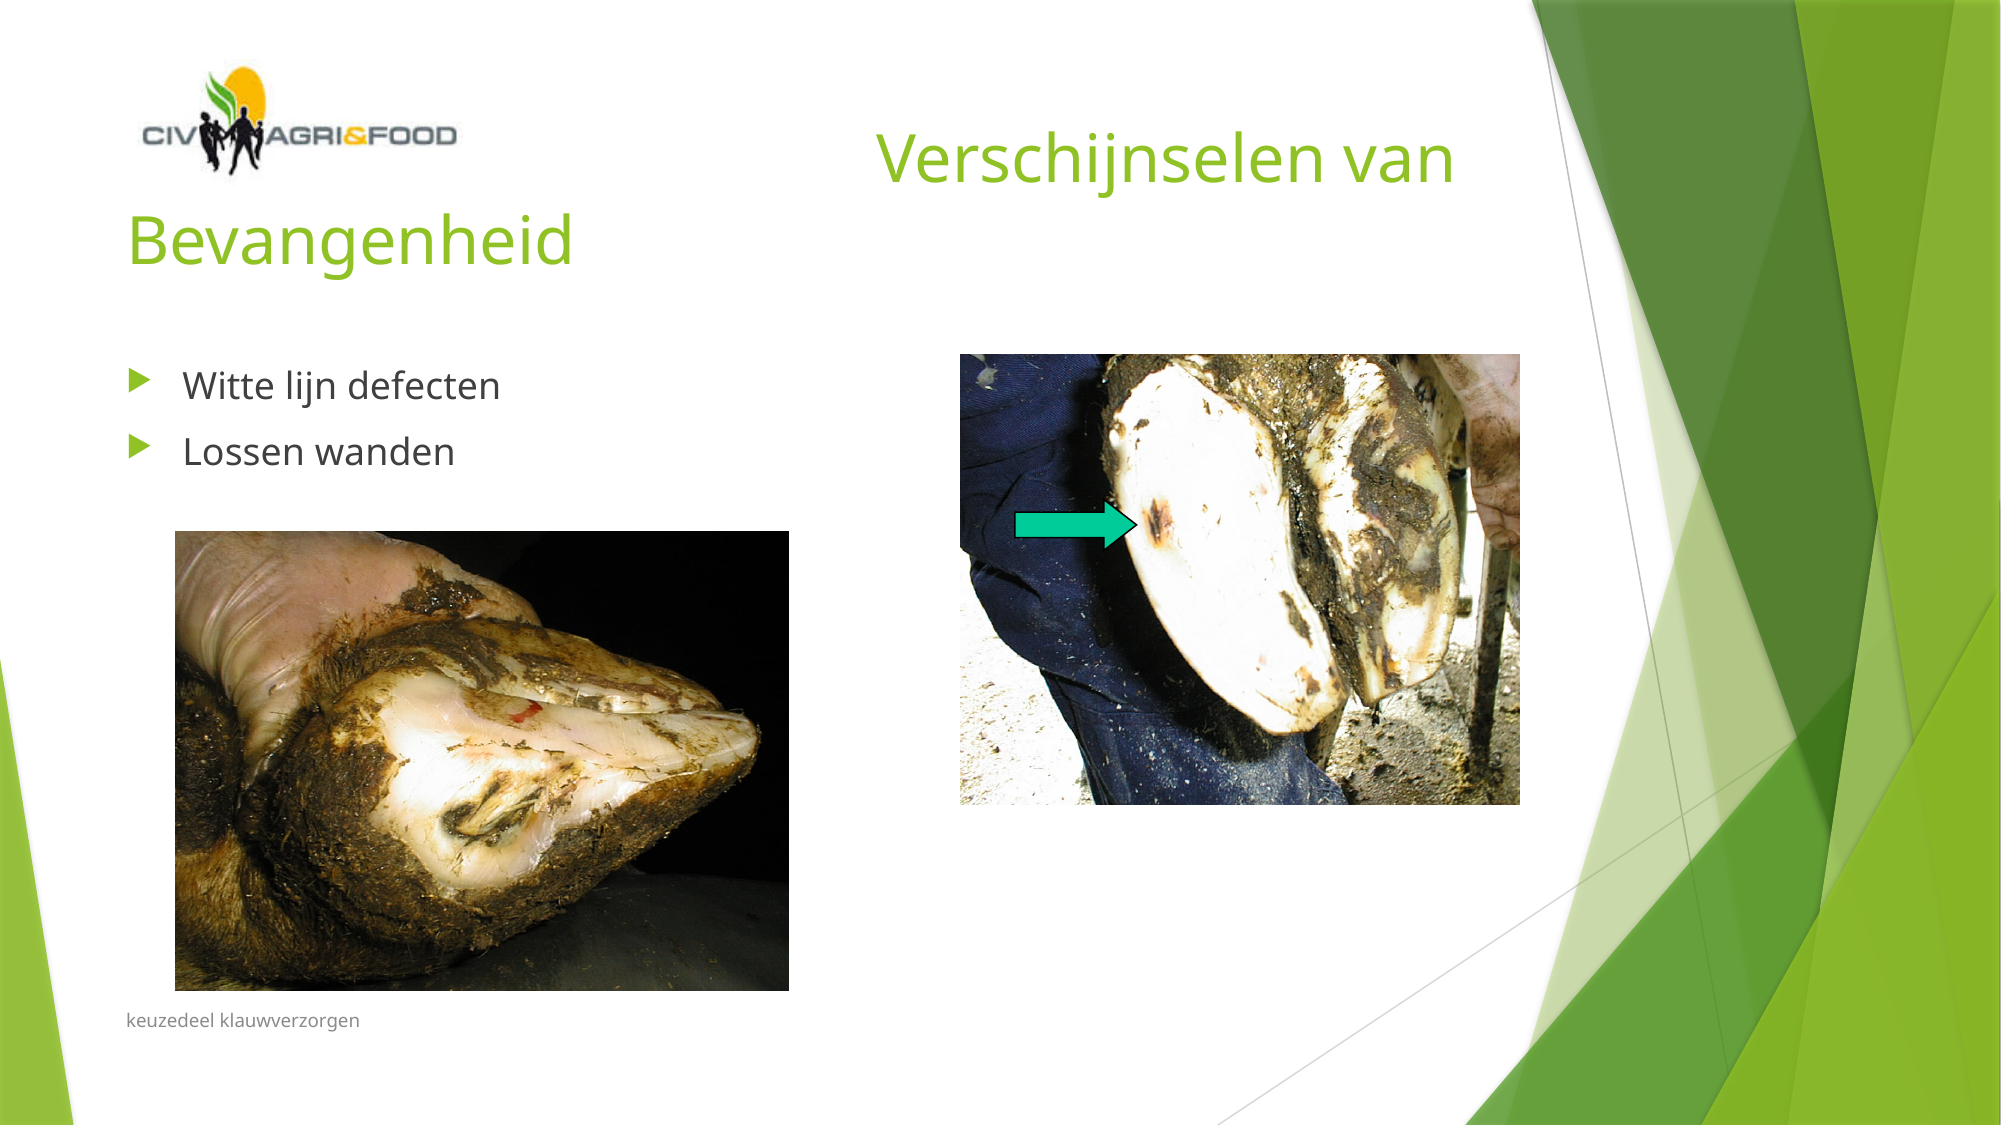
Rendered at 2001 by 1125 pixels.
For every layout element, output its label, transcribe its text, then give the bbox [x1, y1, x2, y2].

footer keuzedeel klauwverzorgen [111, 991, 1145, 1051]
title Verschijnselen van Bevangenheid [111, 99, 1522, 317]
list Witte lijn defecten Lossen wanden [111, 354, 1522, 992]
picture [175, 531, 789, 992]
picture [137, 59, 463, 99]
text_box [960, 353, 1520, 805]
